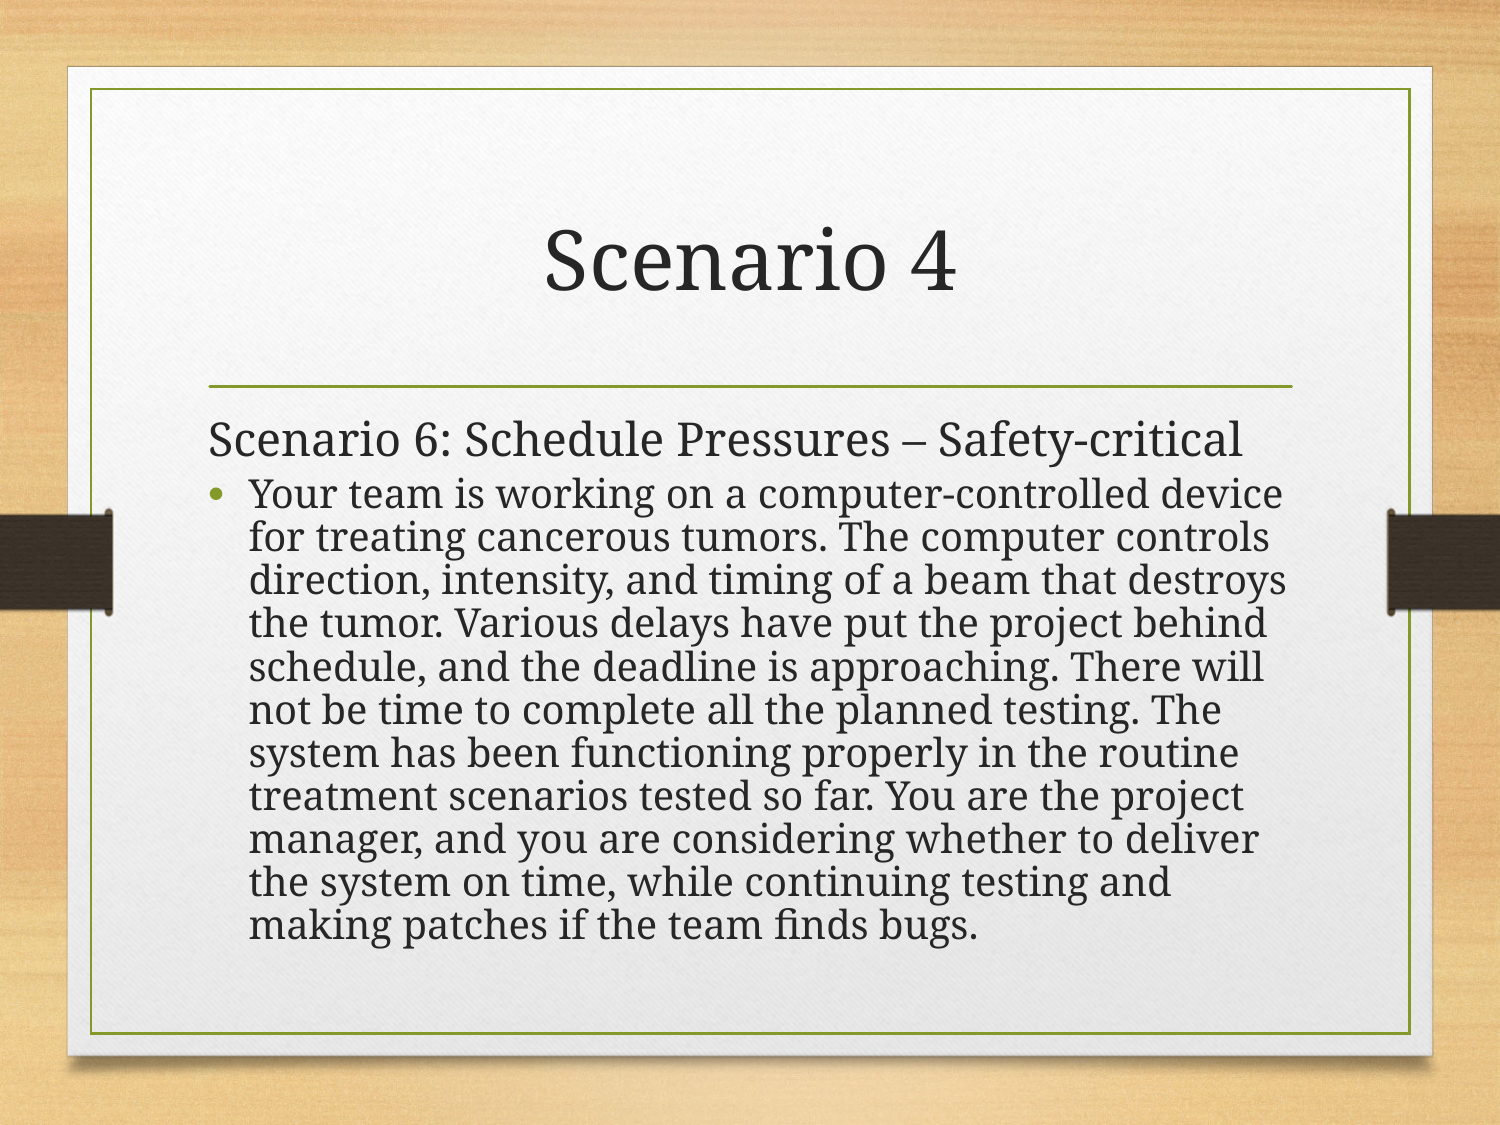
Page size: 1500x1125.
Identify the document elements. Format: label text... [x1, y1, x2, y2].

picture [0, 0, 1500, 1125]
title Scenario 4 [193, 150, 1309, 365]
list Scenario 6: Schedule Pressures – Safety-critical Your team is working on a computer-controlled device for treating cancerous tumors. The computer controls direction, intensity, and timing of a beam that destroys the tumor. Various delays have put the project behind schedule, and the deadline is approaching. There will not be time to complete all the planned testing. The system has been functioning properly in the routine treatment scenarios tested so far. You are the project manager, and you are considering whether to deliver the system on time, while continuing testing and making patches if the team finds bugs. [193, 408, 1309, 974]
